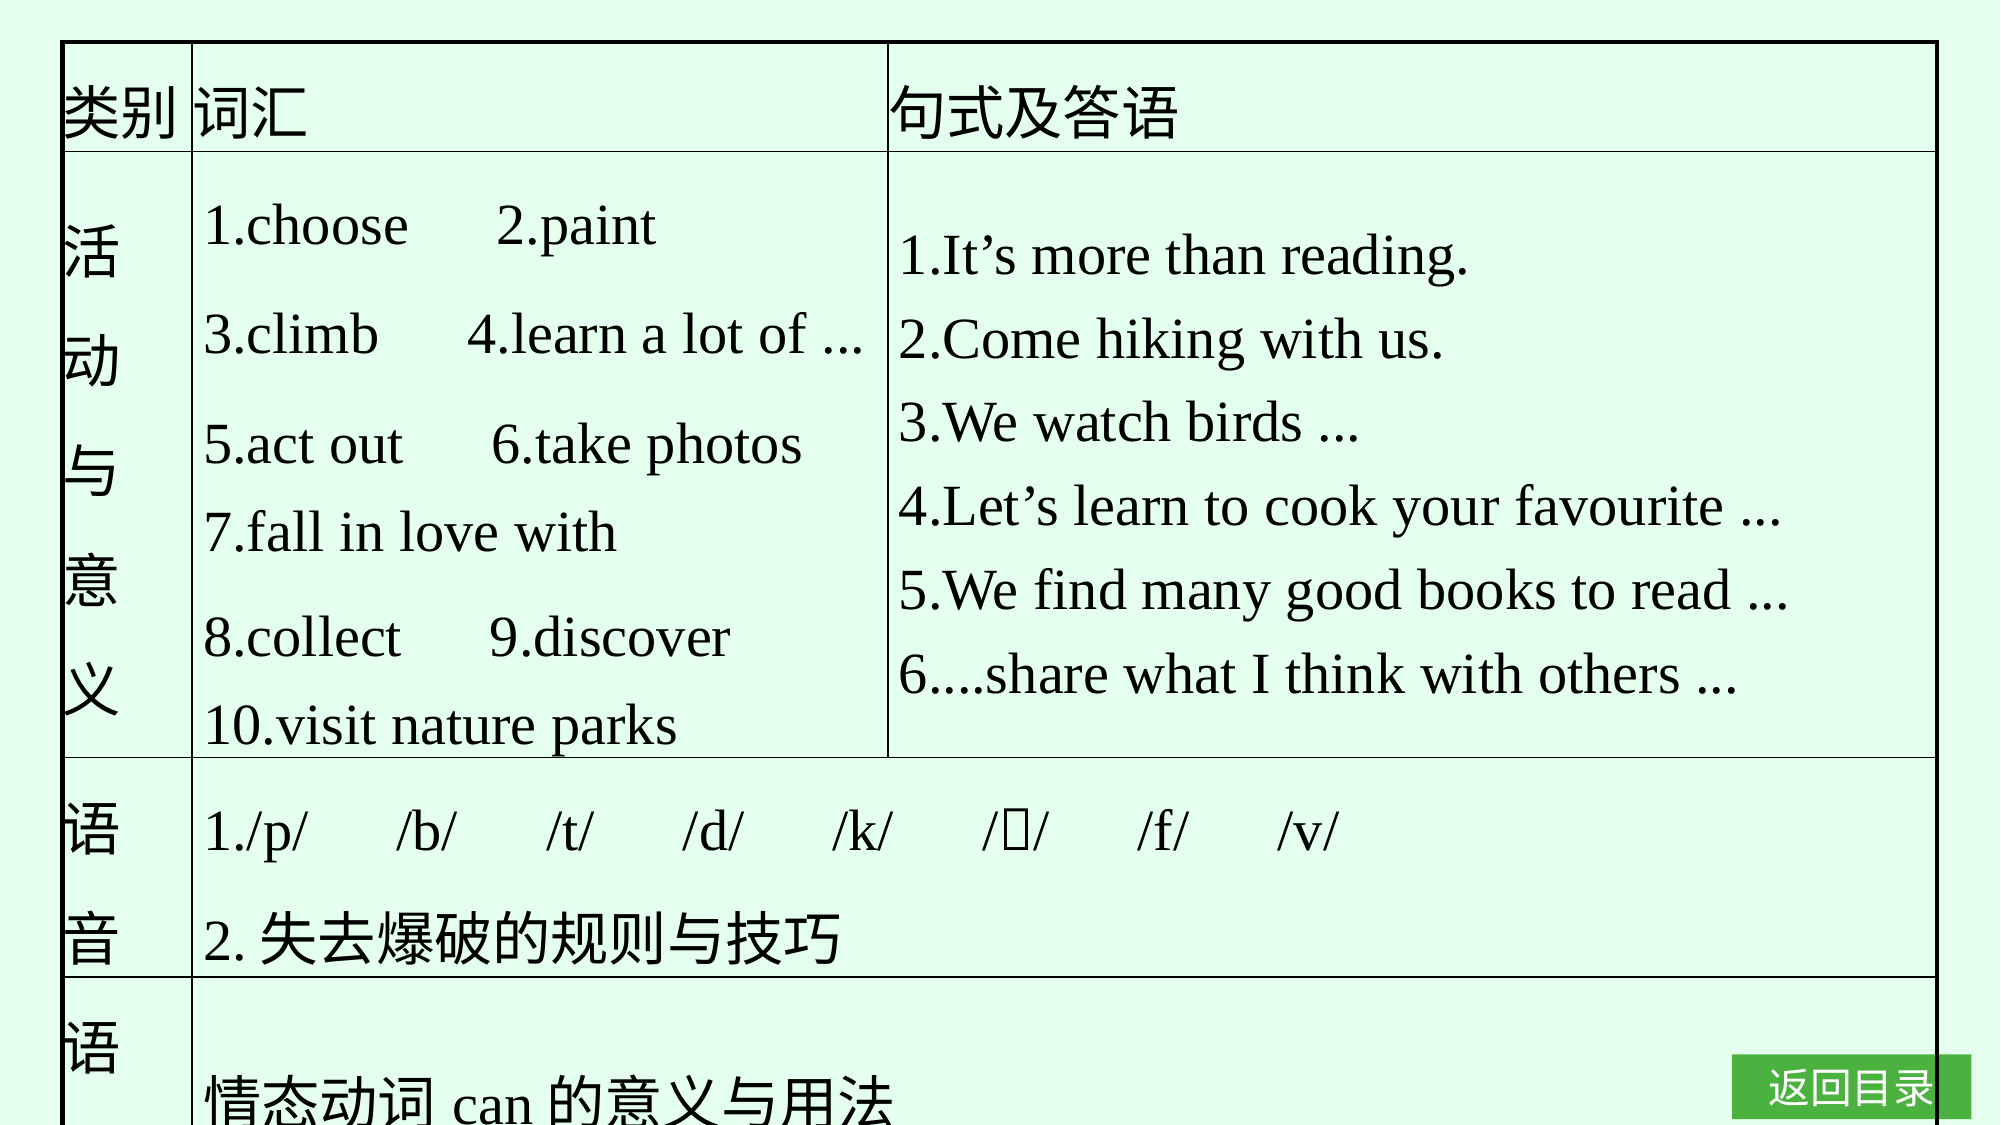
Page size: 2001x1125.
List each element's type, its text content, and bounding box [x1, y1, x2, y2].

table_cell 情态动词can的意义与用法 [193, 978, 1935, 1125]
table_cell 1.It’s more than reading. 2.Come hiking with us. 3.We watch birds ... 4.Let’s learn to cook your favourite ... 5.We find many good books to read ... 6....share what I think with others ... [889, 152, 1935, 757]
table_header 类别 [65, 44, 191, 151]
table_cell 语 音 [65, 758, 191, 976]
table_cell 语 法 [65, 978, 191, 1125]
table_cell 活 动 与 意 义 [65, 152, 191, 757]
table_header 句式及答语 [889, 44, 1935, 151]
table_cell 1./p/ /b/ /t/ /d/ /k/ /􀱹/ /f/ /v/ 2.失去爆破的规则与技巧 [193, 758, 1935, 976]
table_header 词汇 [193, 44, 887, 151]
table_cell 1.choose 2.paint 3.climb 4.learn a lot of ... 5.act out 6.take photos 7.fall in love with 8.collect 9.discover 10.visit nature parks [193, 152, 887, 757]
